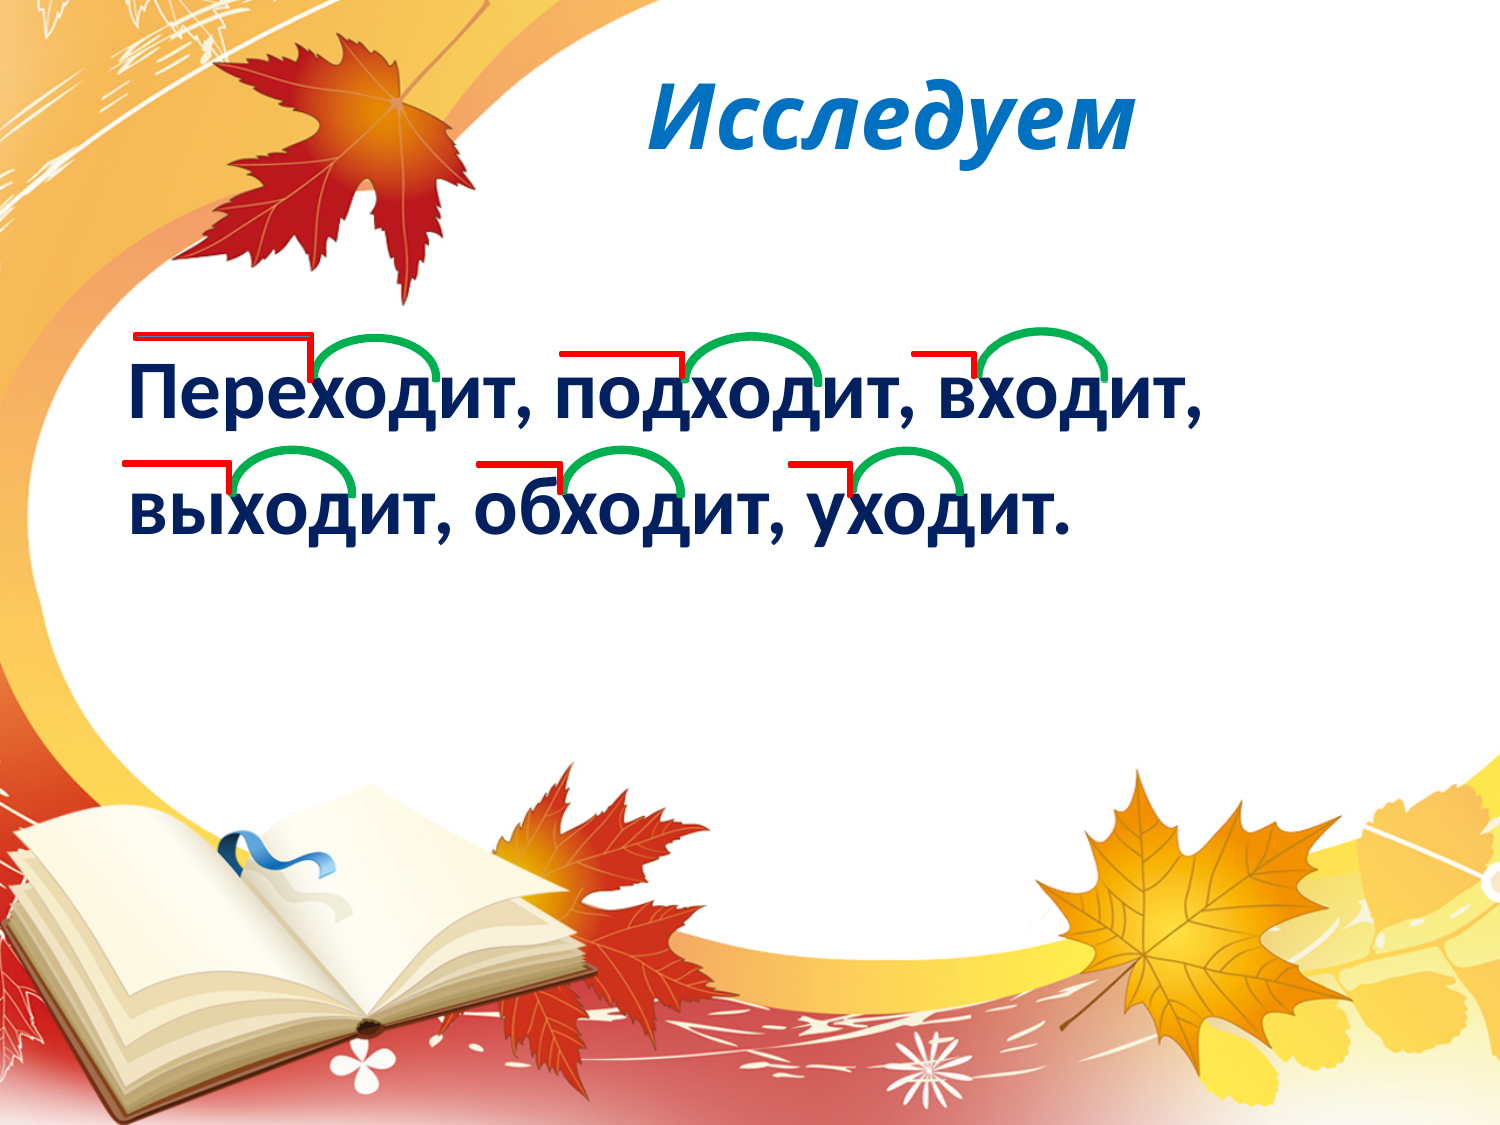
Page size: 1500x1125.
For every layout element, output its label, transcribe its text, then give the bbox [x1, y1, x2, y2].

text_box [133, 332, 314, 383]
text_box [476, 461, 563, 495]
text_box [559, 351, 685, 379]
text_box [228, 445, 357, 499]
picture [0, 0, 1500, 1125]
text_box [314, 333, 441, 383]
text_box [680, 332, 823, 388]
title Исследуем [312, 19, 1471, 207]
text_box [560, 445, 685, 499]
text_box [788, 461, 853, 498]
text_box [911, 351, 969, 357]
text_box [853, 446, 964, 497]
list Переходит, подходит, входит, выходит, обходит, уходит. [112, 327, 1474, 646]
text_box [122, 460, 232, 495]
